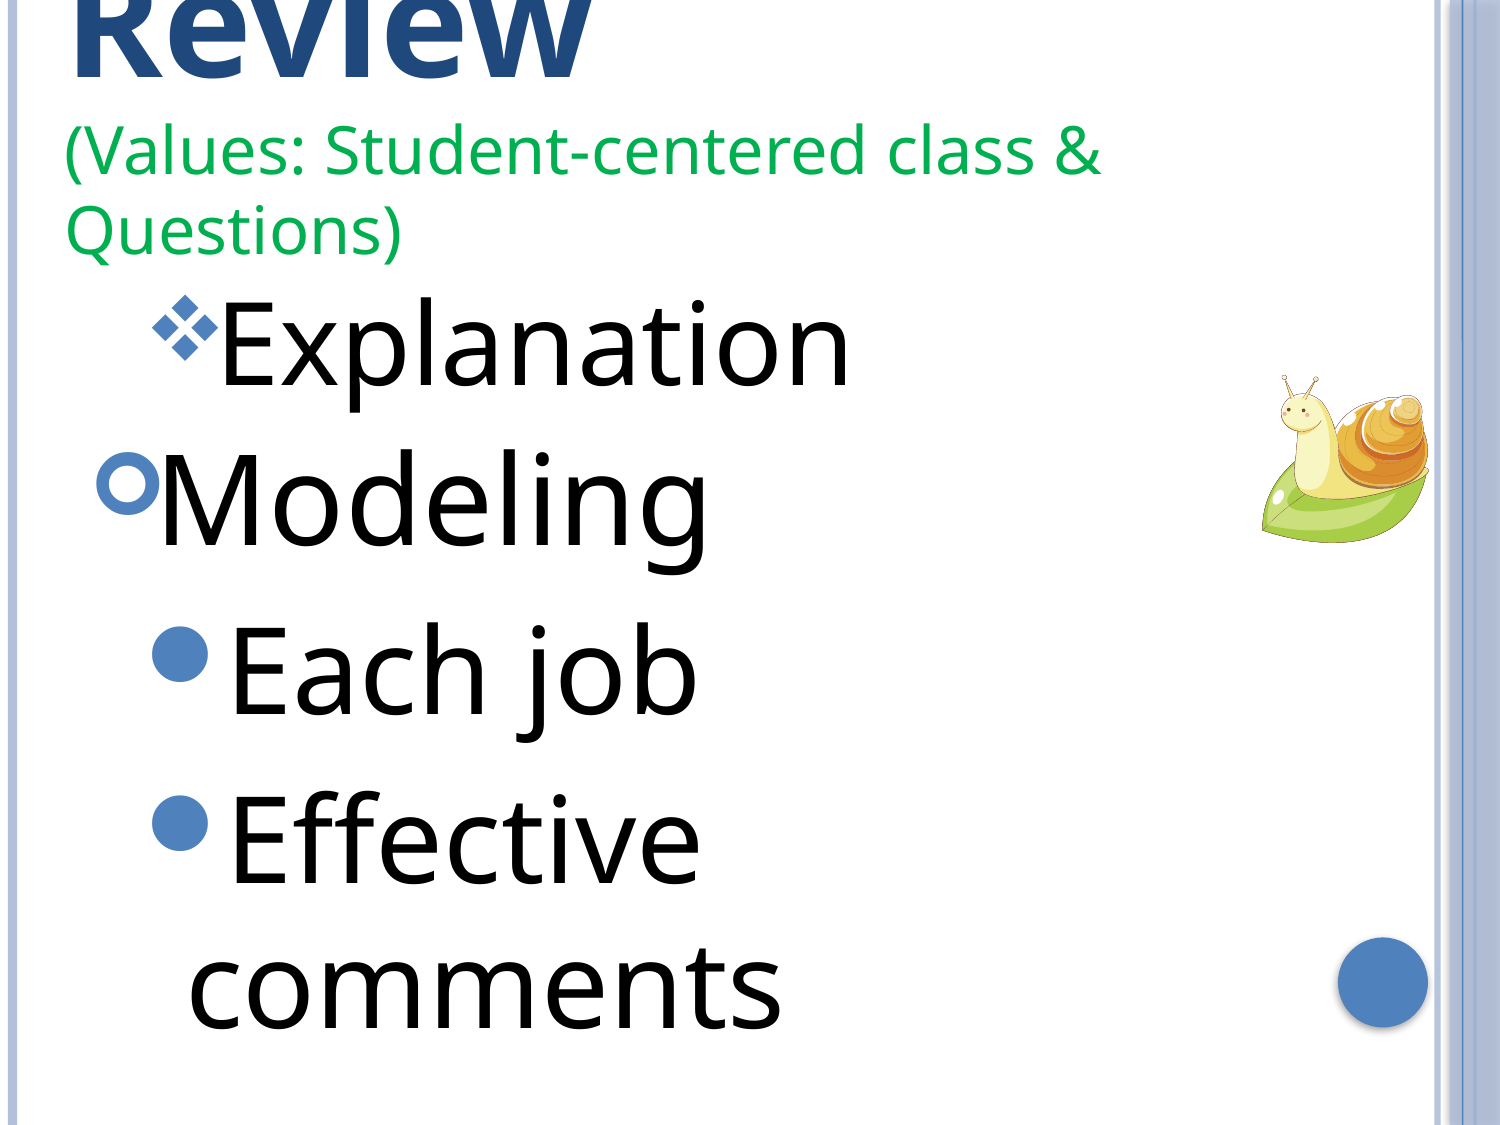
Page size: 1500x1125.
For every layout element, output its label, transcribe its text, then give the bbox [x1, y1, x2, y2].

list Explanation Modeling Each job Effective comments [75, 262, 1300, 1062]
picture [1261, 374, 1430, 544]
title Expert Peer Review (Values: Student-centered class & Questions) [50, 87, 1400, 275]
